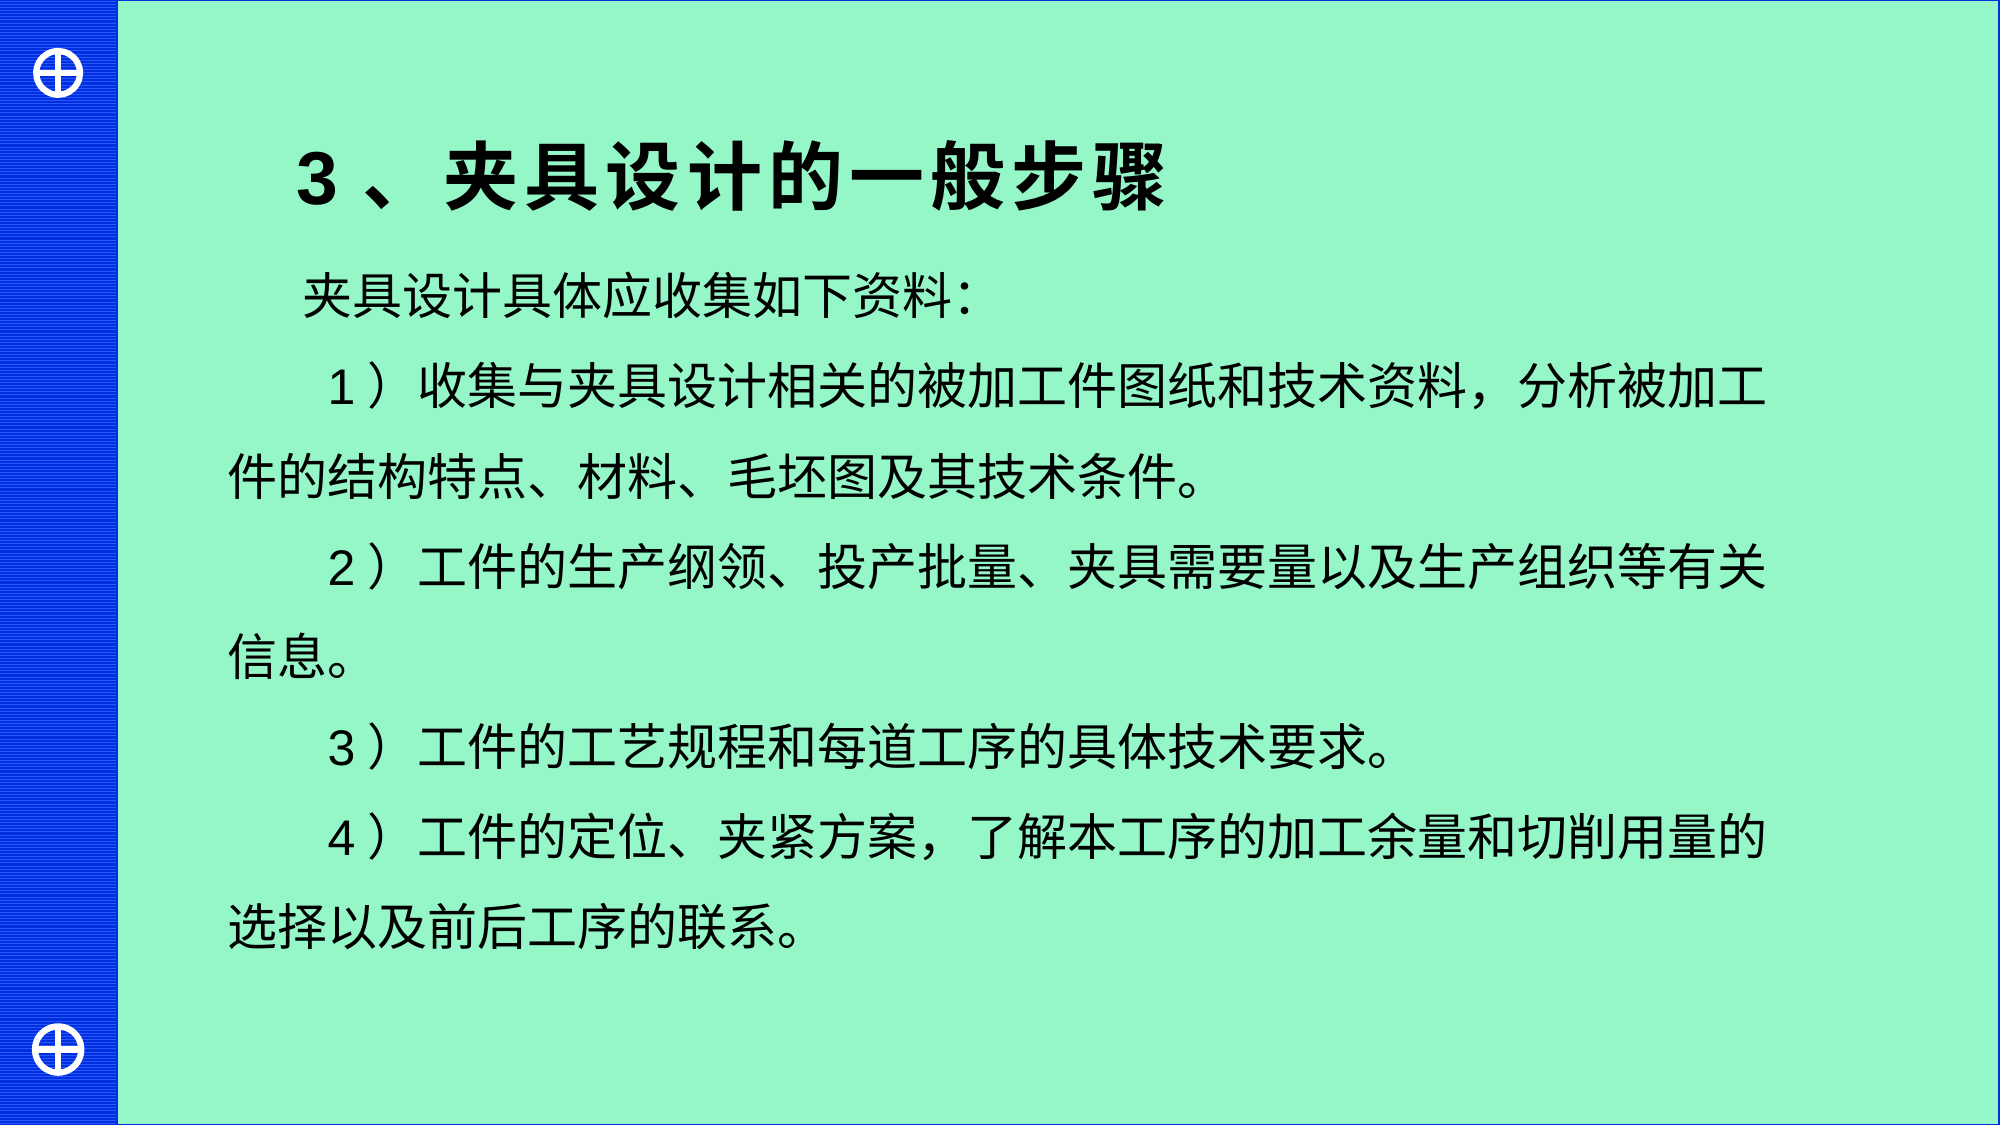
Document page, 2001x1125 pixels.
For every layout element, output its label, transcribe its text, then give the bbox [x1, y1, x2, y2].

text_box 夹具设计具体应收集如下资料： 1）收集与夹具设计相关的被加工件图纸和技术资料，分析被加工件的结构特点、材料、毛坯图及其技术条件。 2）工件的生产纲领、投产批量、夹具需要量以及生产组织等有关信息。 3）工件的工艺规程和每道工序的具体技术要求。 4）工件的定位、夹紧方案，了解本工序的加工余量和切削用量的选择以及前后工序的联系。 [212, 227, 1824, 1053]
text_box 3、夹具设计的一般步骤 [173, 106, 1462, 228]
